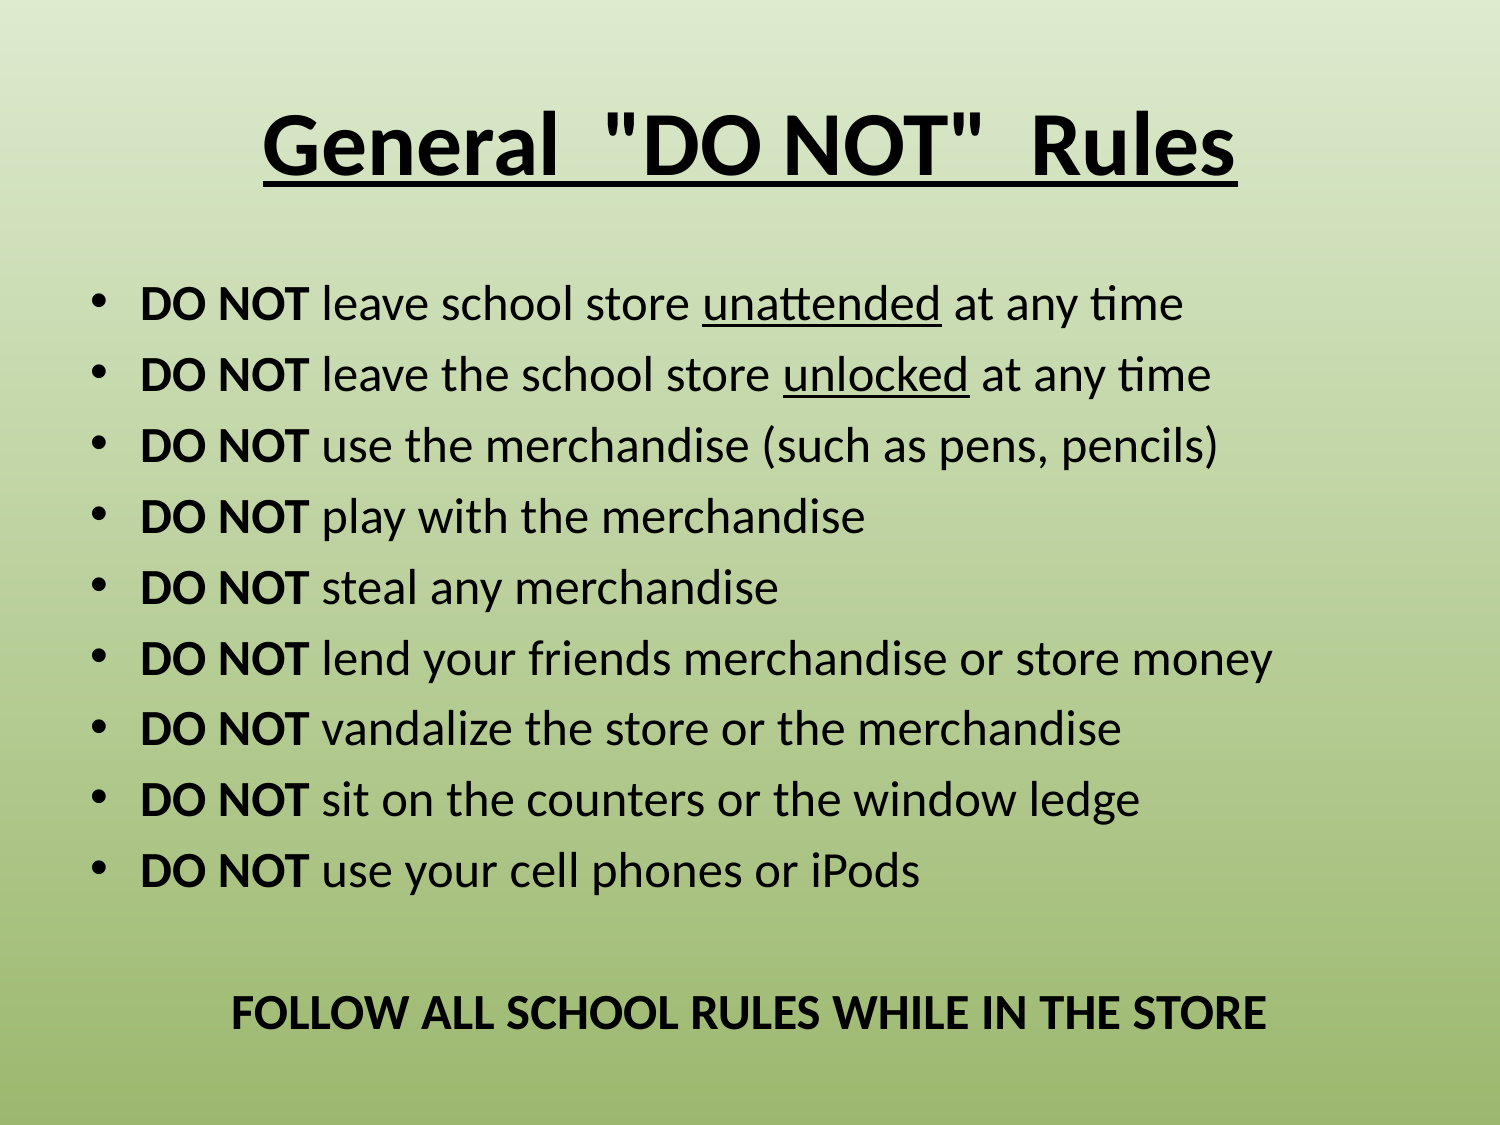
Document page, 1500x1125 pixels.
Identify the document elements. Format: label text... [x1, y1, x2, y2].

title General "DO NOT" Rules [75, 45, 1425, 233]
list DO NOT leave school store unattended at any time DO NOT leave the school store unlocked at any time DO NOT use the merchandise (such as pens, pencils) DO NOT play with the merchandise DO NOT steal any merchandise DO NOT lend your friends merchandise or store money DO NOT vandalize the store or the merchandise DO NOT sit on the counters or the window ledge DO NOT use your cell phones or iPods FOLLOW ALL SCHOOL RULES WHILE IN THE STORE [75, 262, 1425, 1063]
